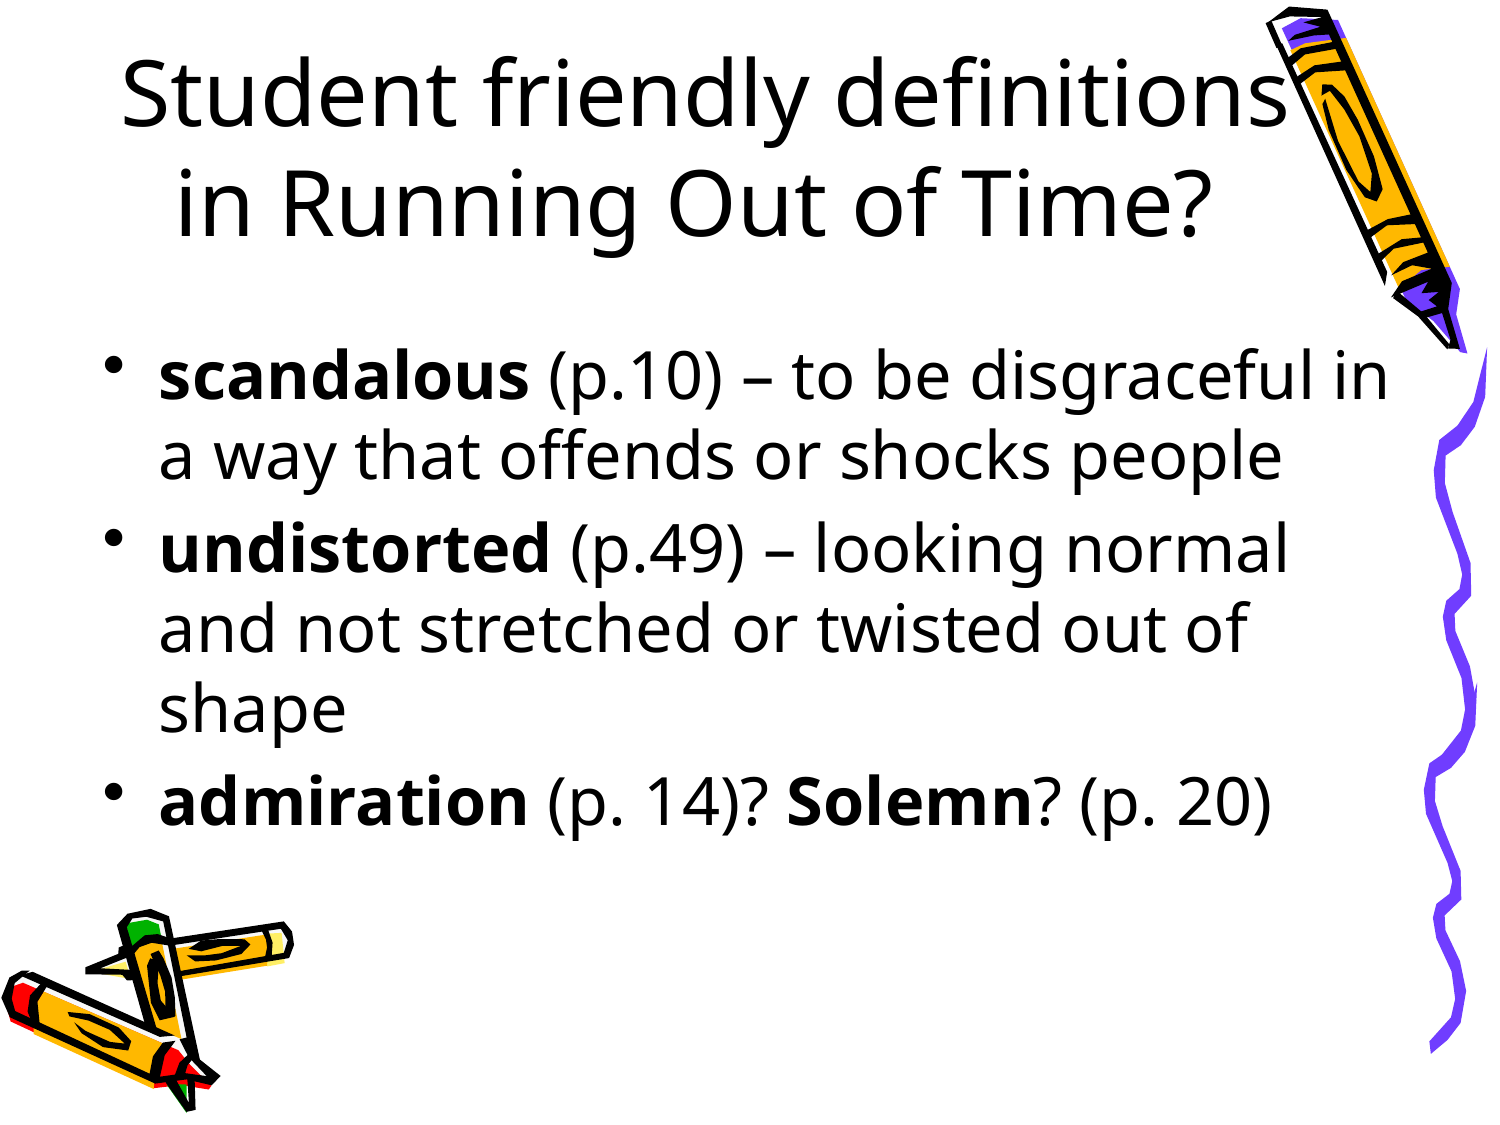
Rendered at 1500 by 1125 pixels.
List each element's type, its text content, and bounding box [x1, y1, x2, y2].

title Student friendly definitions in Running Out of Time? [87, 0, 1326, 263]
list scandalous (p.10) – to be disgraceful in a way that offends or shocks people undistorted (p.49) – looking normal and not stretched or twisted out of shape admiration (p. 14)? Solemn? (p. 20) [87, 324, 1426, 926]
